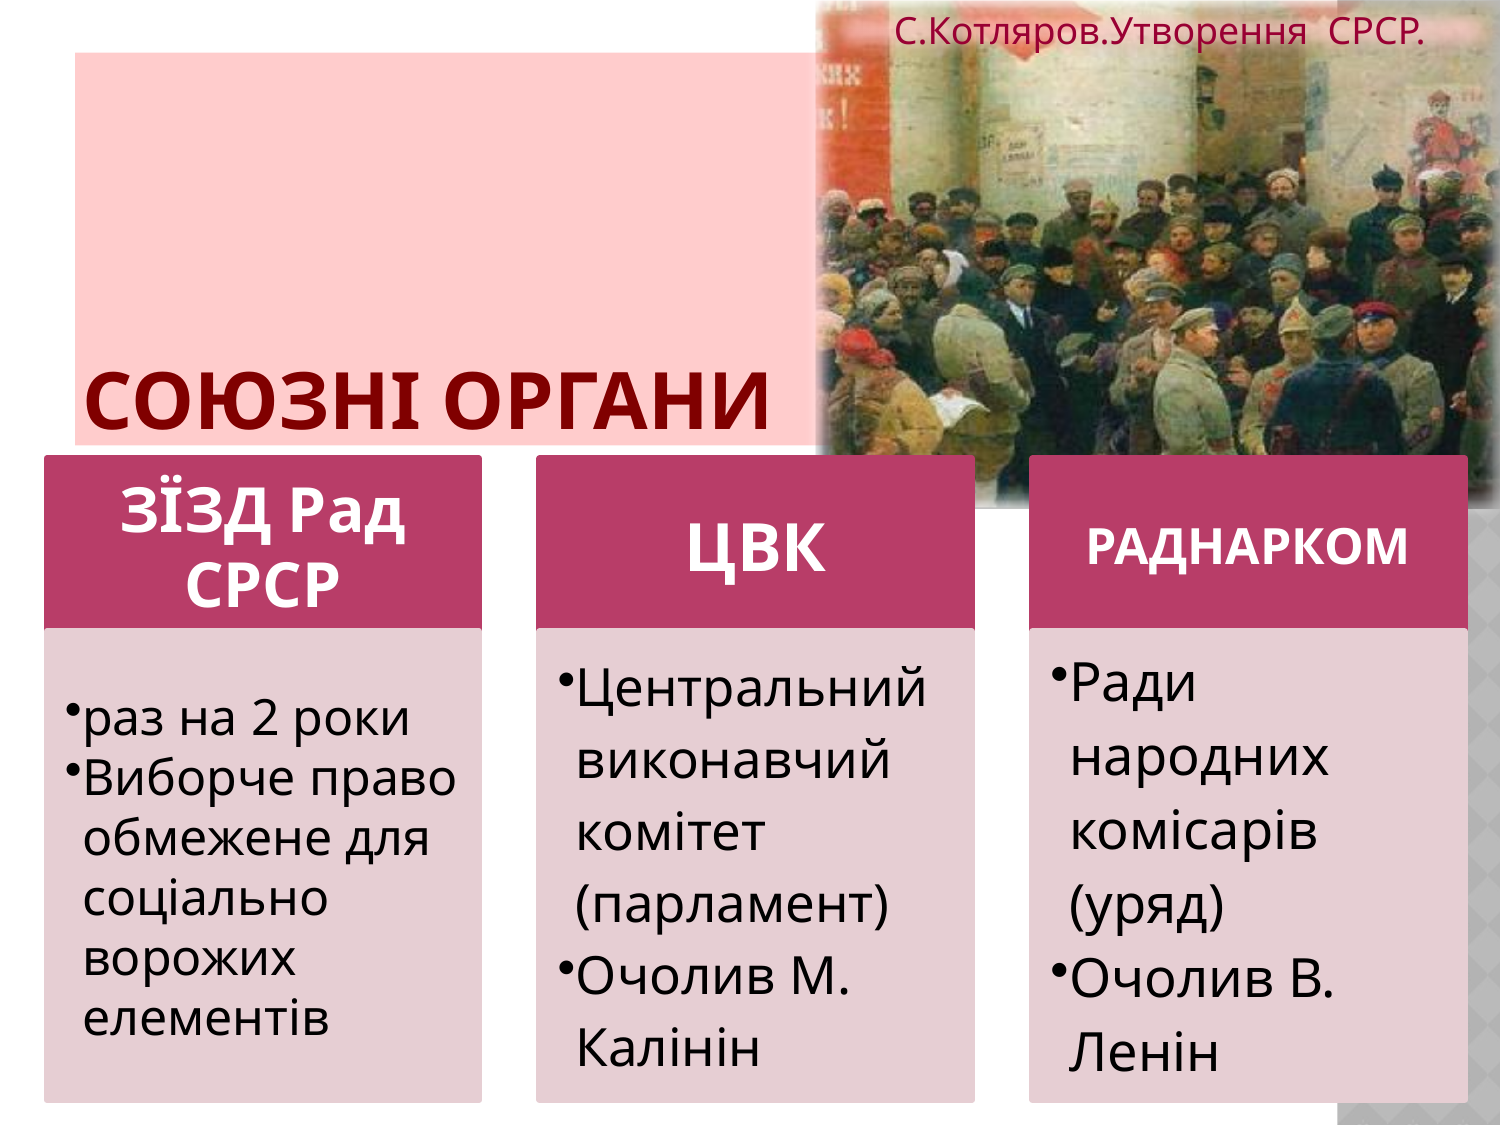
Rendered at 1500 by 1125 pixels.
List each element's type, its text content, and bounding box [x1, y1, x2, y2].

title Союзні органи [75, 52, 807, 431]
picture [814, 0, 1500, 508]
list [46, 433, 1466, 1125]
